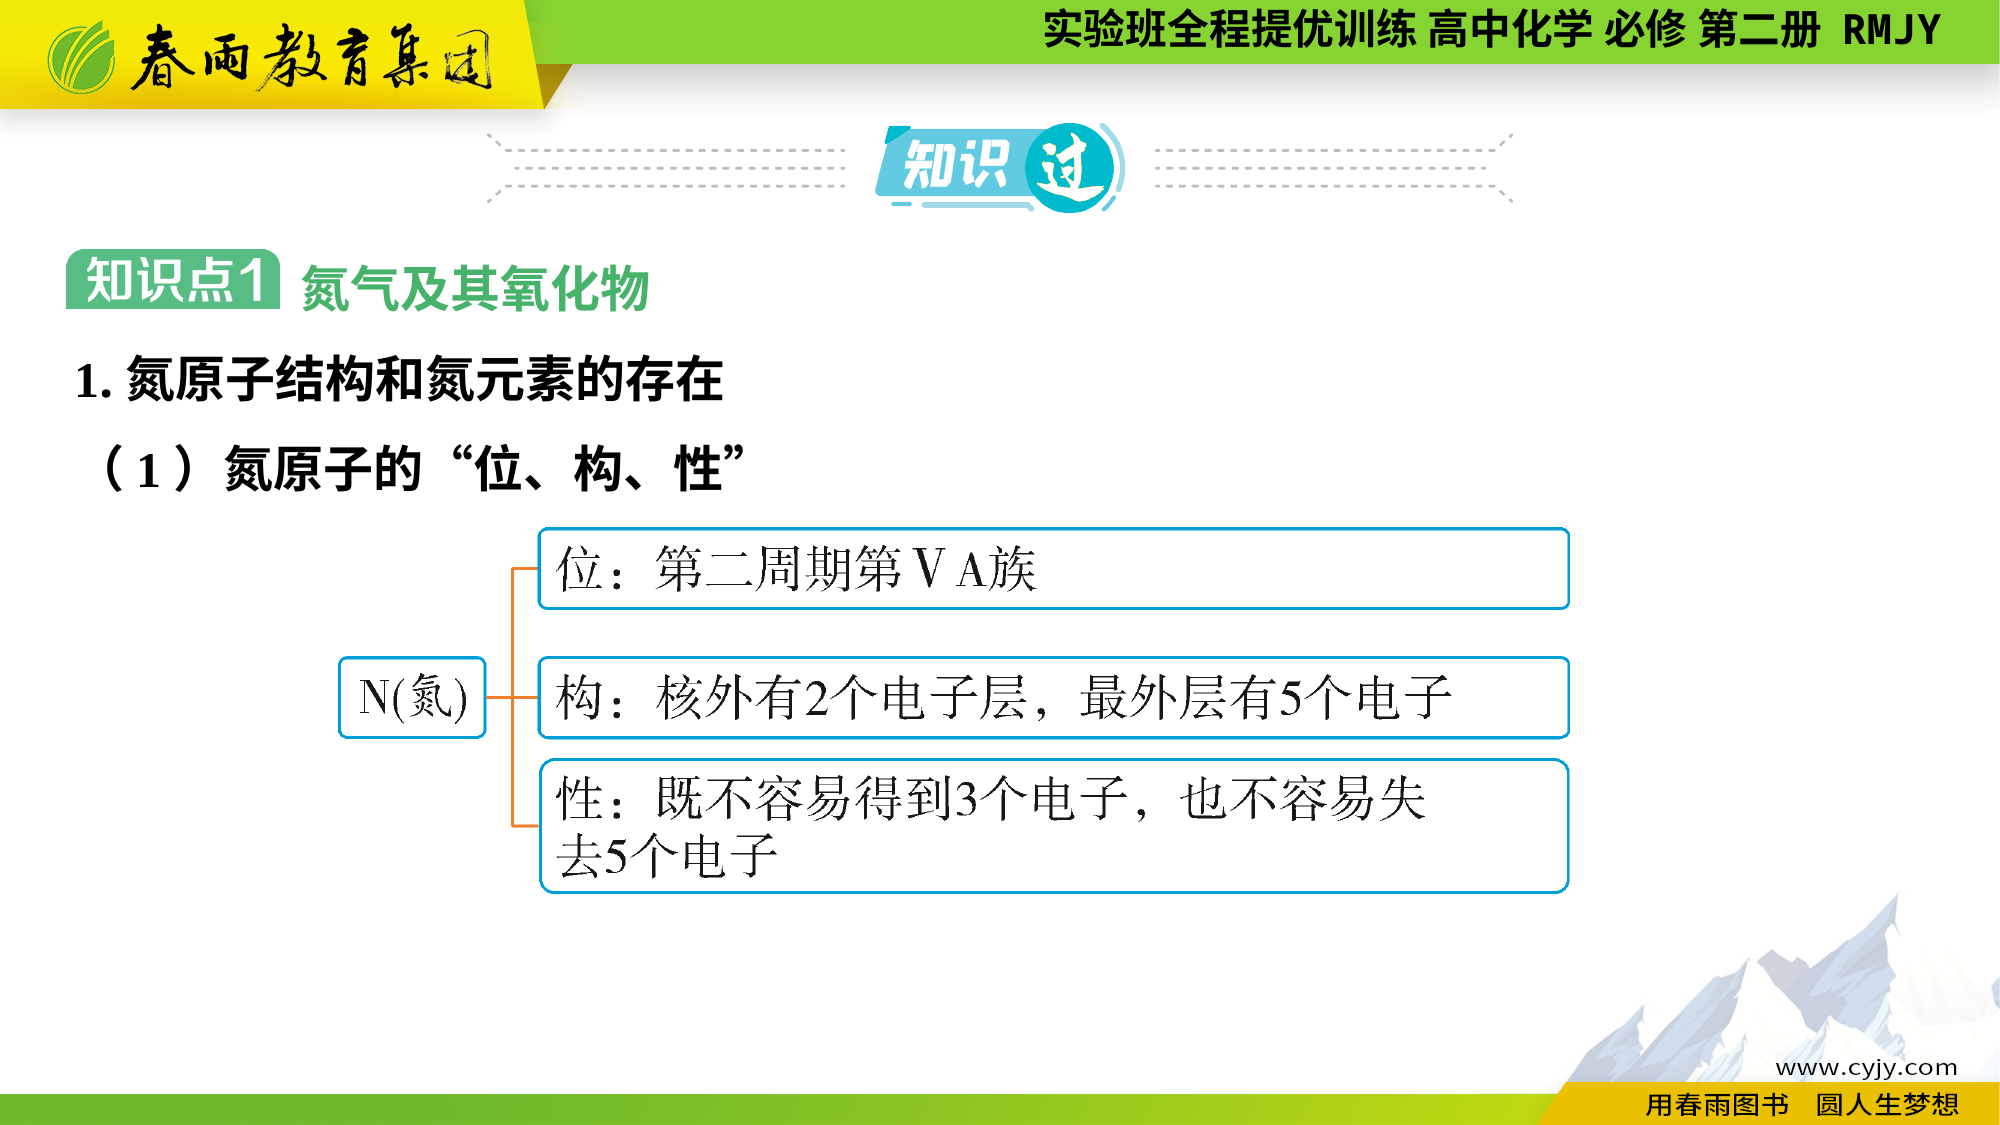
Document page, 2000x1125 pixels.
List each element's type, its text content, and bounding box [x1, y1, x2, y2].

picture [0, 0, 2000, 1125]
text_box 氮气及其氧化物 1.氮原子结构和氮元素的存在 （1）氮原子的“位、构、性” [59, 220, 1944, 506]
